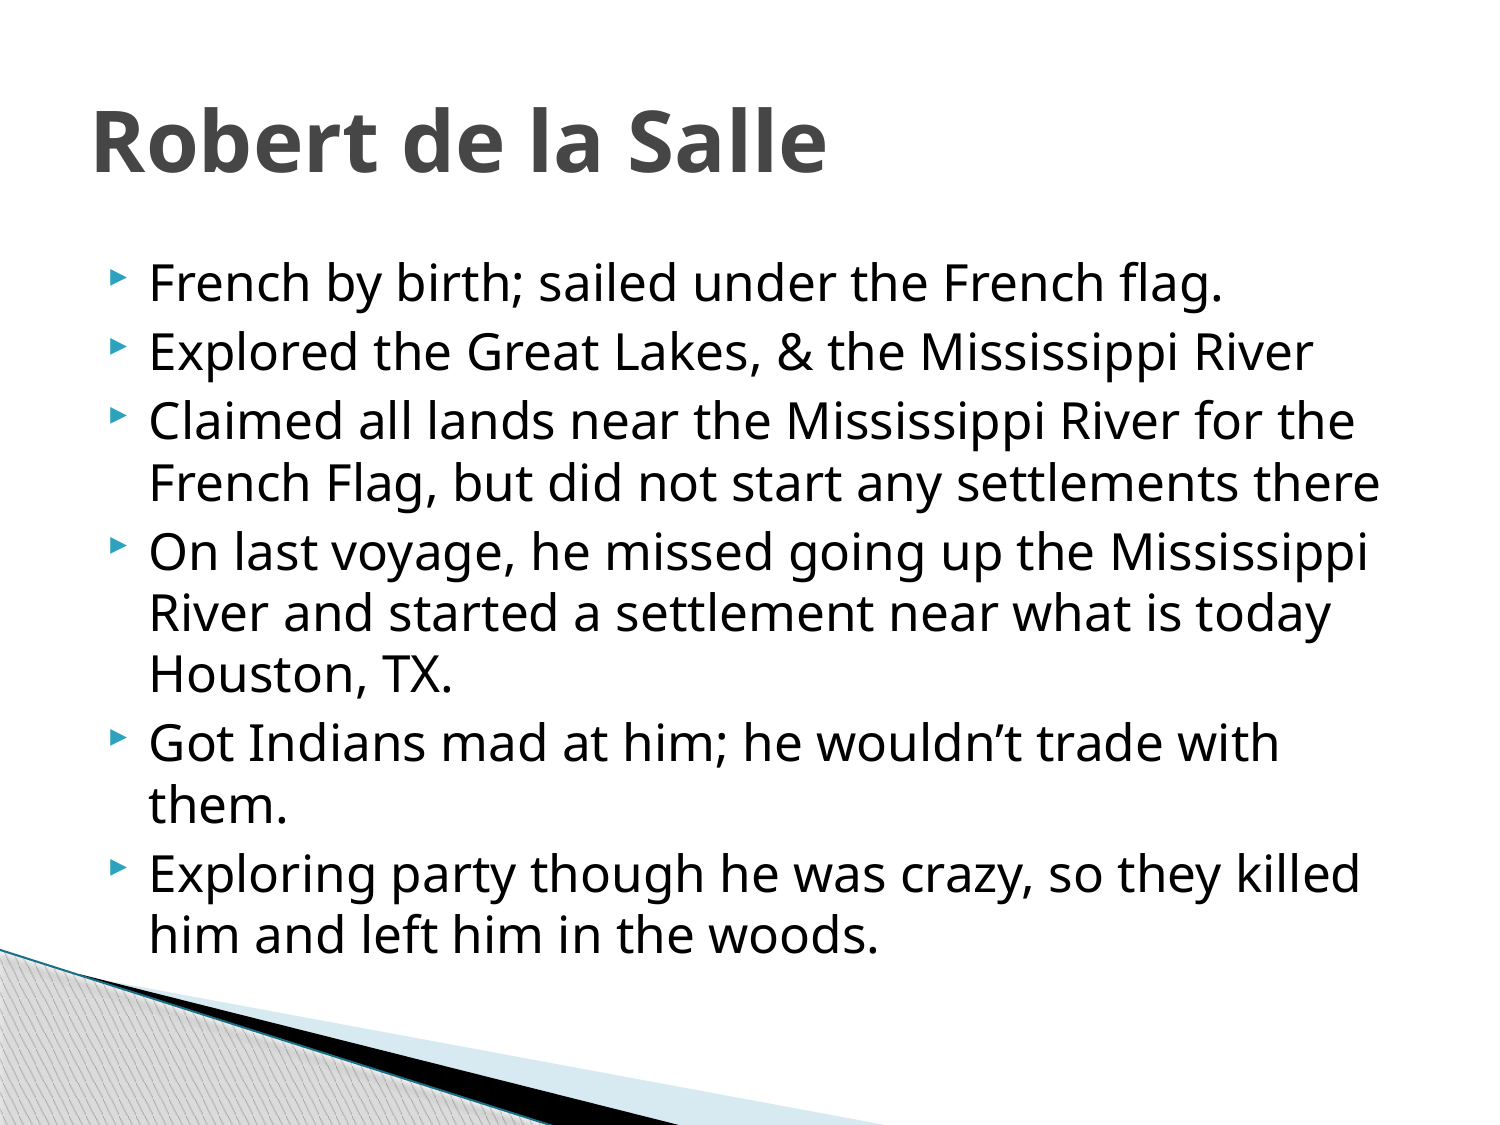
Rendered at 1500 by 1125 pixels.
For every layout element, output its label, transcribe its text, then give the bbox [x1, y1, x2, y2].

title Robert de la Salle [75, 45, 1425, 233]
list French by birth; sailed under the French flag. Explored the Great Lakes, & the Mississippi River Claimed all lands near the Mississippi River for the French Flag, but did not start any settlements there On last voyage, he missed going up the Mississippi River and started a settlement near what is today Houston, TX. Got Indians mad at him; he wouldn’t trade with them. Exploring party though he was crazy, so they killed him and left him in the woods. [75, 243, 1425, 986]
